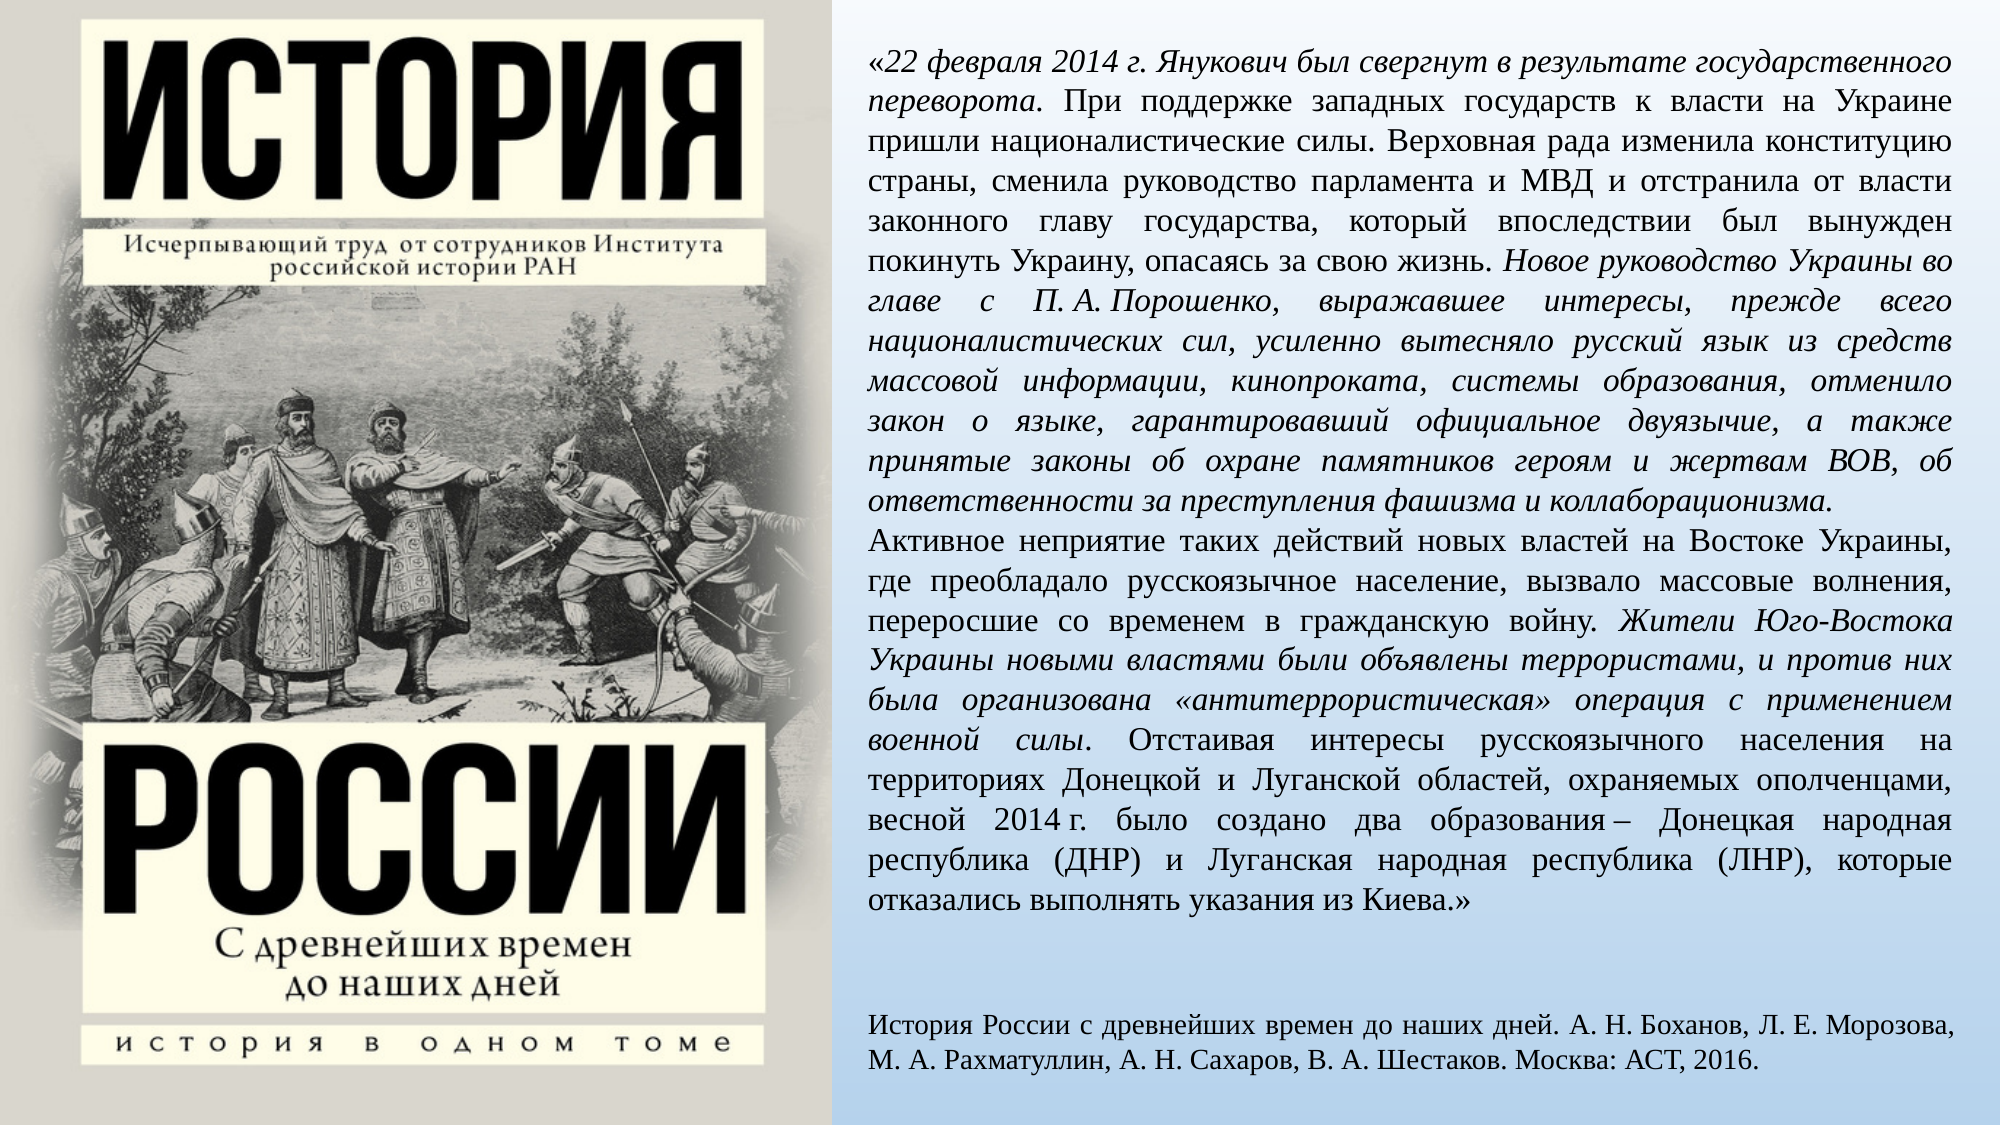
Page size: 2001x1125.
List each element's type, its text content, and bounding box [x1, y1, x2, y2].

text_box История России с древнейших времен до наших дней. А. Н. Боханов, Л. Е. Морозова, М. А. Рахматуллин, А. Н. Сахаров, В. А. Шестаков. Москва: АСТ, 2016. [853, 998, 1971, 1083]
text_box «22 февраля 2014 г. Янукович был свергнут в результате государственного переворота. При поддержке западных государств к власти на Украине пришли националистические силы. Верховная рада изменила конституцию страны, сменила руководство парламента и МВД и отстранила от власти законного главу государства, который впоследствии был вынужден покинуть Украину, опасаясь за свою жизнь. Новое руководство Украины во главе с П. А. Порошенко, выражавшее интересы, прежде всего националистических сил, усиленно вытесняло русский язык из средств массовой информации, кинопроката, системы образования, отменило закон о языке, гарантировавший официальное двуязычие, а также принятые законы об охране памятников героям и жертвам ВОВ, об ответственности за преступления фашизма и коллаборационизма. Активное неприятие таких действий новых властей на Востоке Украины, где преобладало русскоязычное население, вызвало массовые волнения, переросшие со временем в гражданскую войну. Жители Юго‑Востока Украины новыми властями были объявлены террористами, и против них была организована «антитеррористическая» операция с применением военной силы. Отстаивая интересы русскоязычного населения на территориях Донецкой и Луганской областей, охраняемых ополченцами, весной 2014 г. было создано два образования – Донецкая народная республика (ДНР) и Луганская народная республика (ЛНР), которые отказались выполнять указания из Киева.» [853, 0, 1969, 925]
picture [0, 0, 832, 1125]
